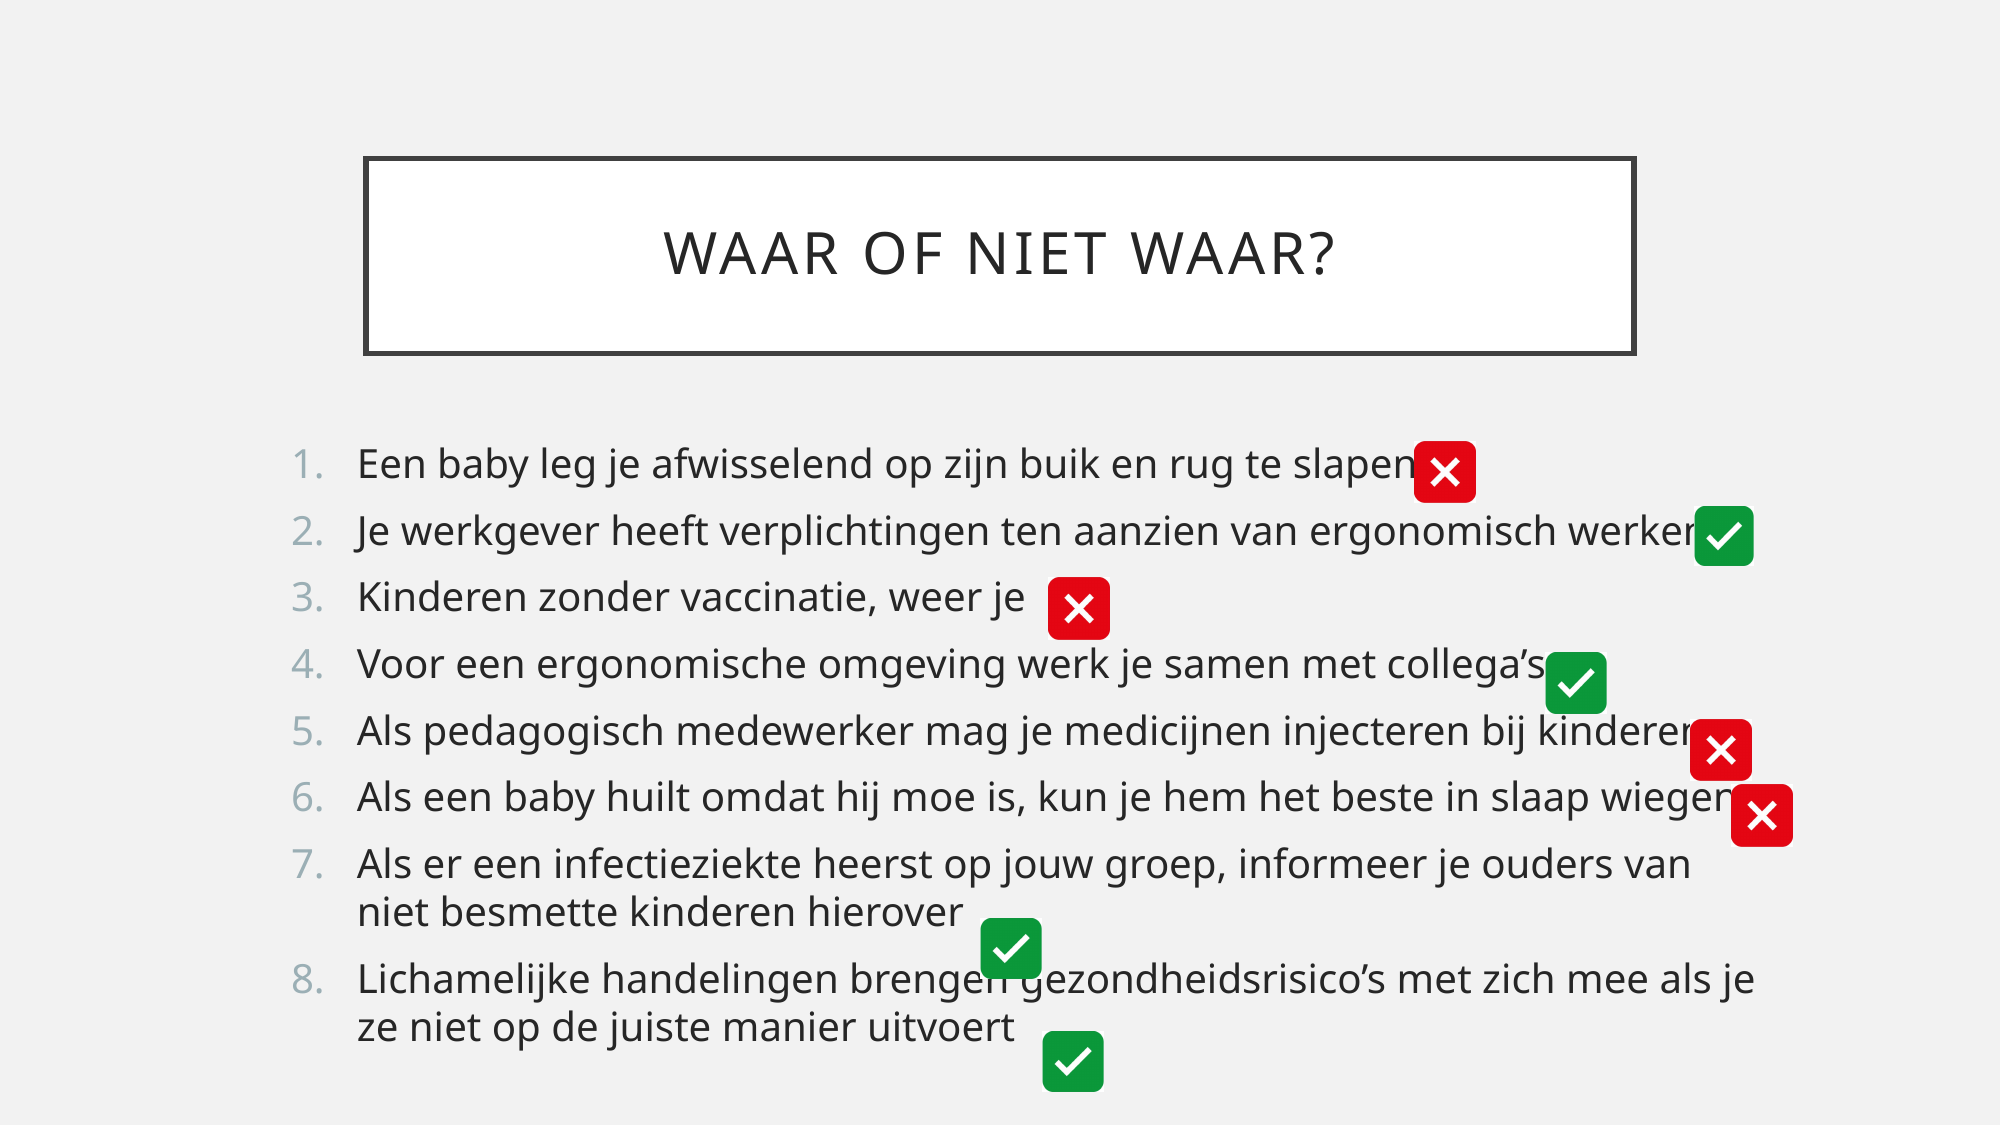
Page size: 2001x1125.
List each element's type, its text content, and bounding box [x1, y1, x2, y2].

picture [1731, 784, 1794, 847]
picture [1690, 719, 1752, 781]
picture [980, 918, 1043, 979]
list Een baby leg je afwisselend op zijn buik en rug te slapen Je werkgever heeft verplichtingen ten aanzien van ergonomisch werken Kinderen zonder vaccinatie, weer je Voor een ergonomische omgeving werk je samen met collega’s Als pedagogisch medewerker mag je medicijnen injecteren bij kinderen Als een baby huilt omdat hij moe is, kun je hem het beste in slaap wiegen Als er een infectieziekte heerst op jouw groep, informeer je ouders van niet besmette kinderen hierover Lichamelijke handelingen brengen gezondheidsrisico’s met zich mee als je ze niet op de juiste manier uitvoert [275, 430, 1774, 1100]
picture [1693, 506, 1754, 566]
picture [1414, 441, 1476, 503]
picture [1041, 1031, 1104, 1092]
picture [1545, 652, 1607, 714]
title Waar of niet waar? [363, 156, 1637, 356]
picture [1048, 577, 1110, 640]
